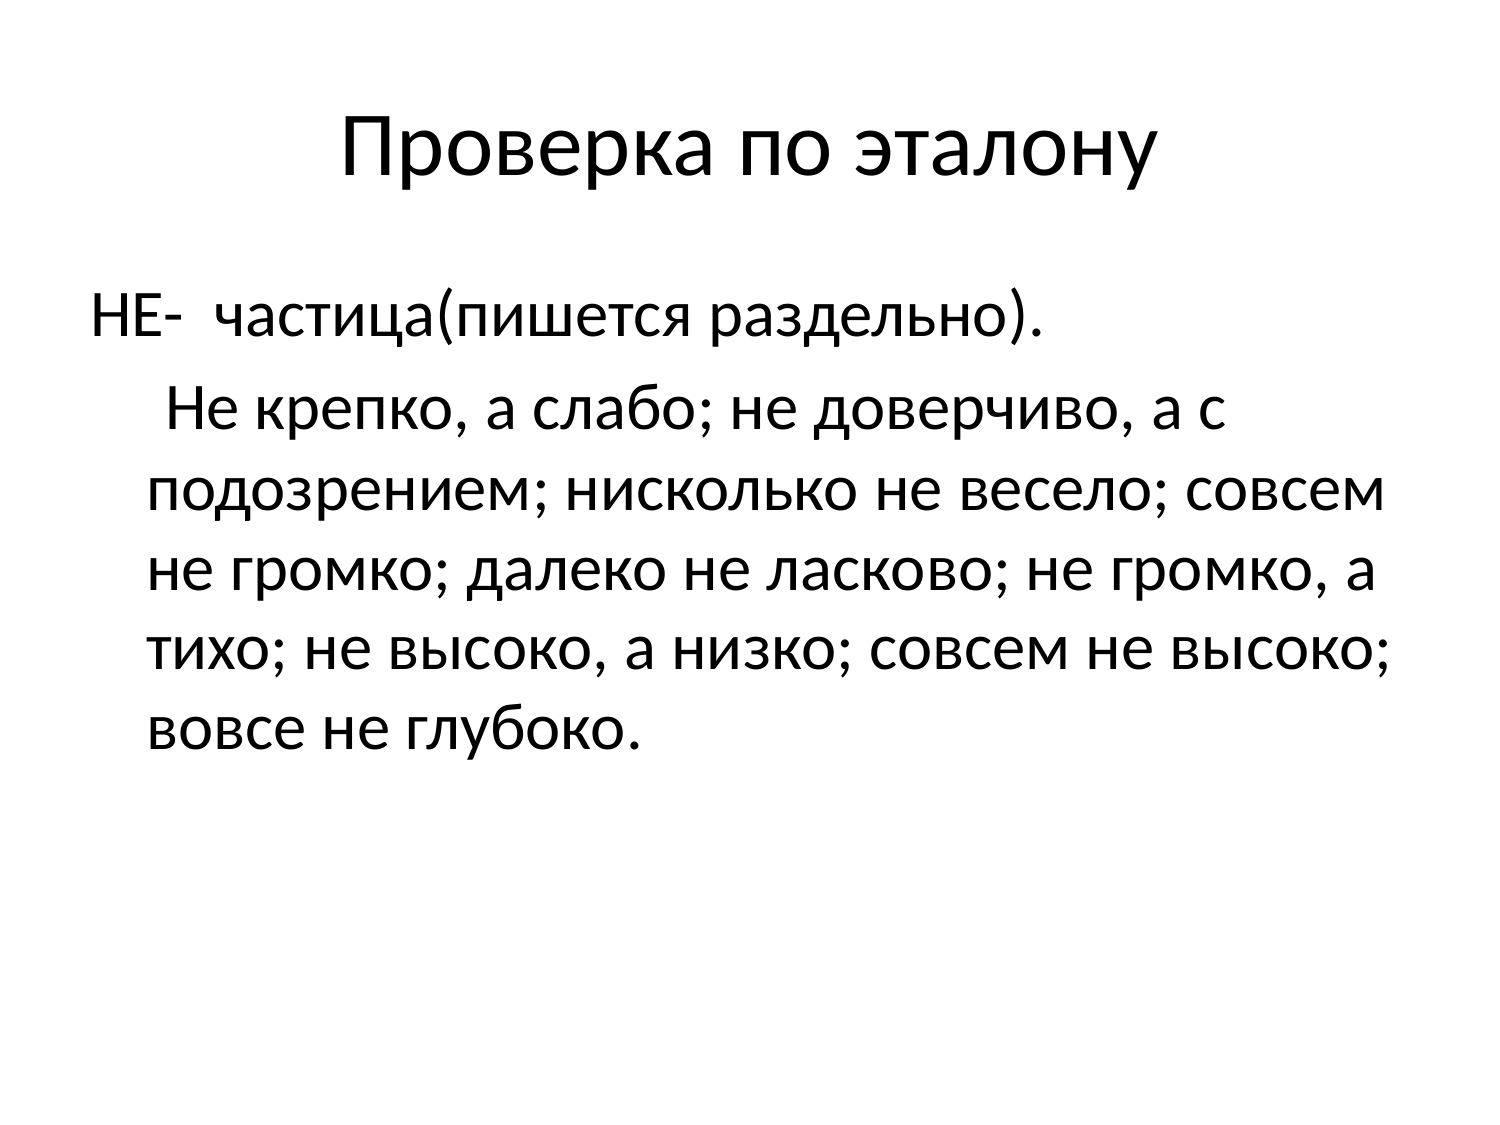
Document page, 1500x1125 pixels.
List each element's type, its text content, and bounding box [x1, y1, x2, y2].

list НЕ- частица(пишется раздельно). Не крепко, а слабо; не доверчиво, а с подозрением; нисколько не весело; совсем не громко; далеко не ласково; не громко, а тихо; не высоко, а низко; совсем не высоко; вовсе не глубоко. [75, 262, 1425, 1005]
title Проверка по эталону [75, 45, 1425, 233]
